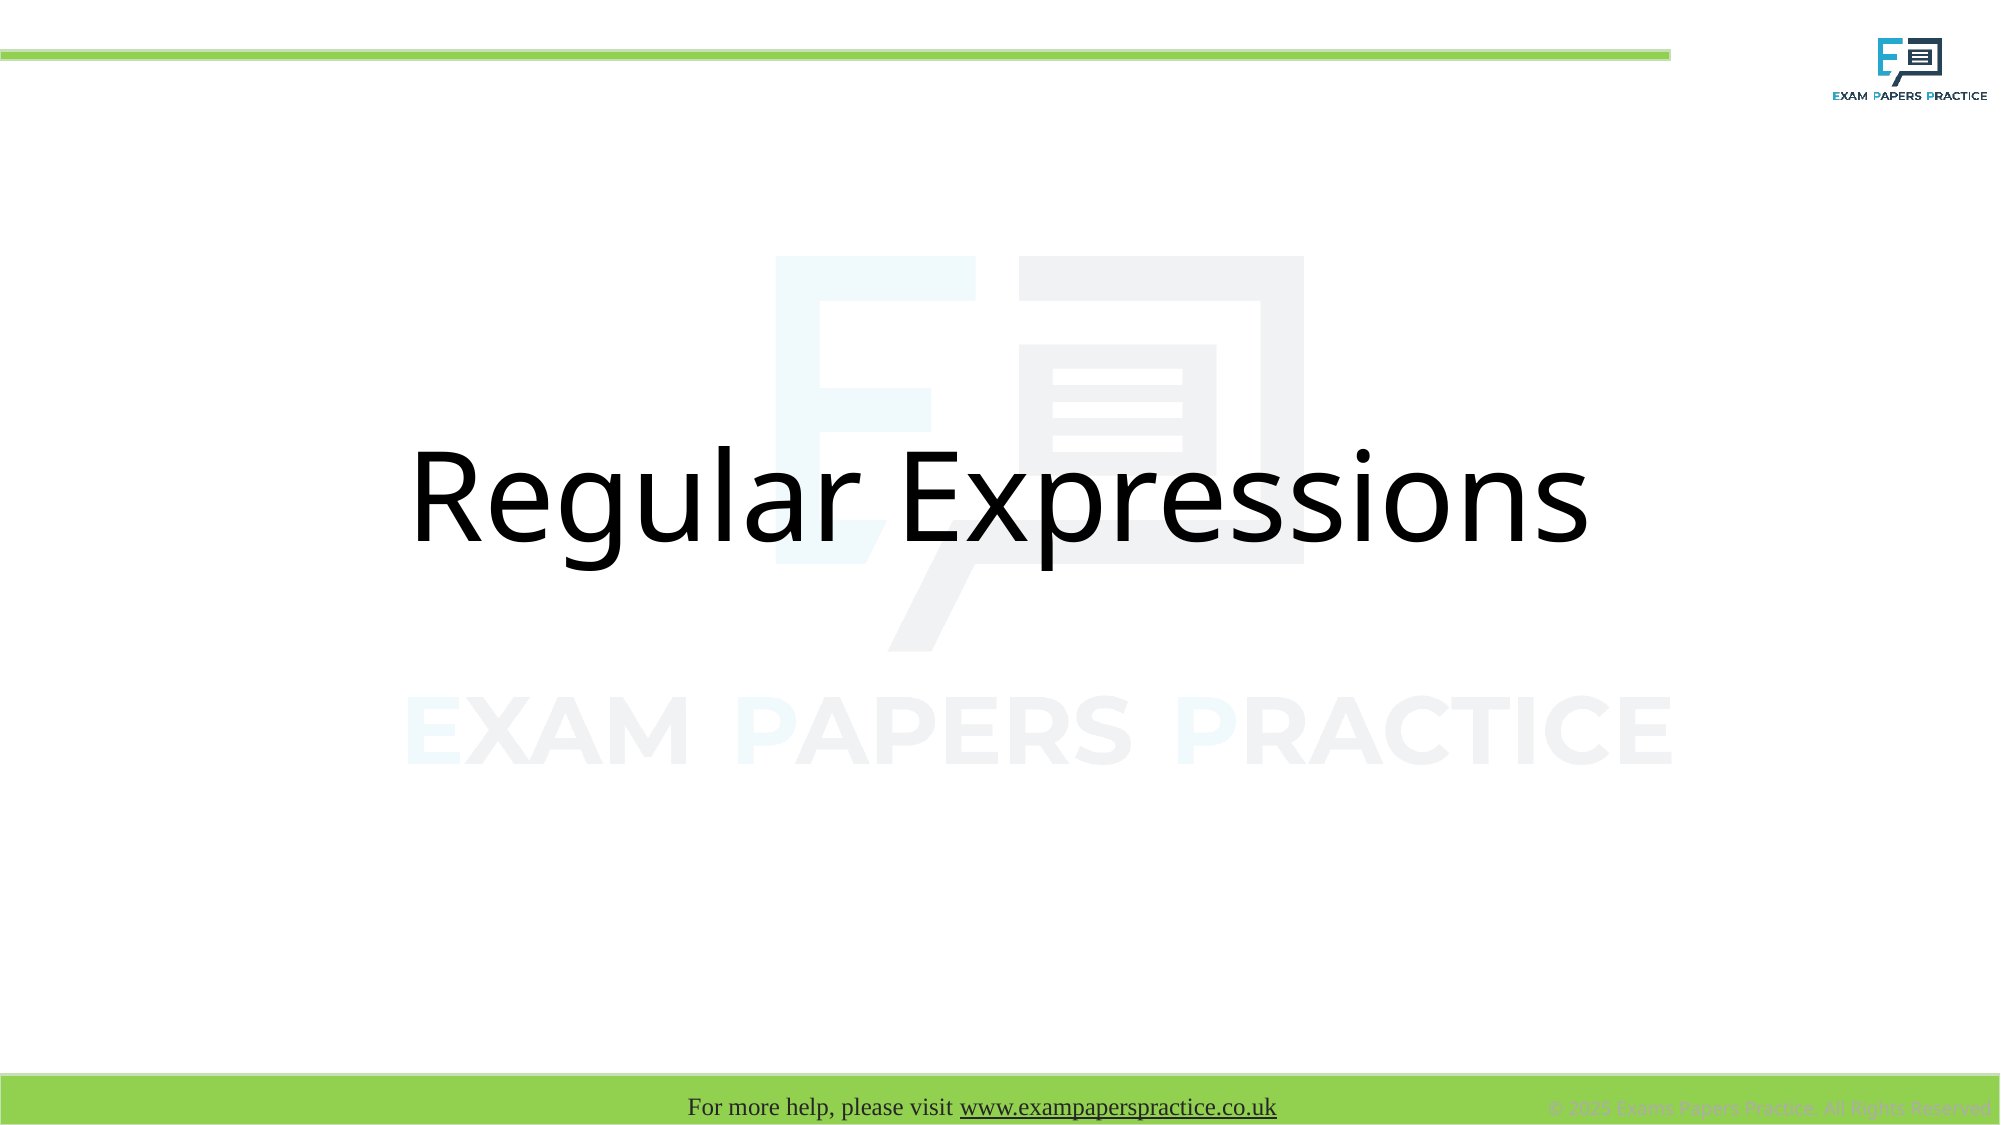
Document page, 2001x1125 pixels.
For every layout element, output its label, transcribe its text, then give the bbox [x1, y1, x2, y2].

title Regular Expressions [249, 184, 1750, 576]
